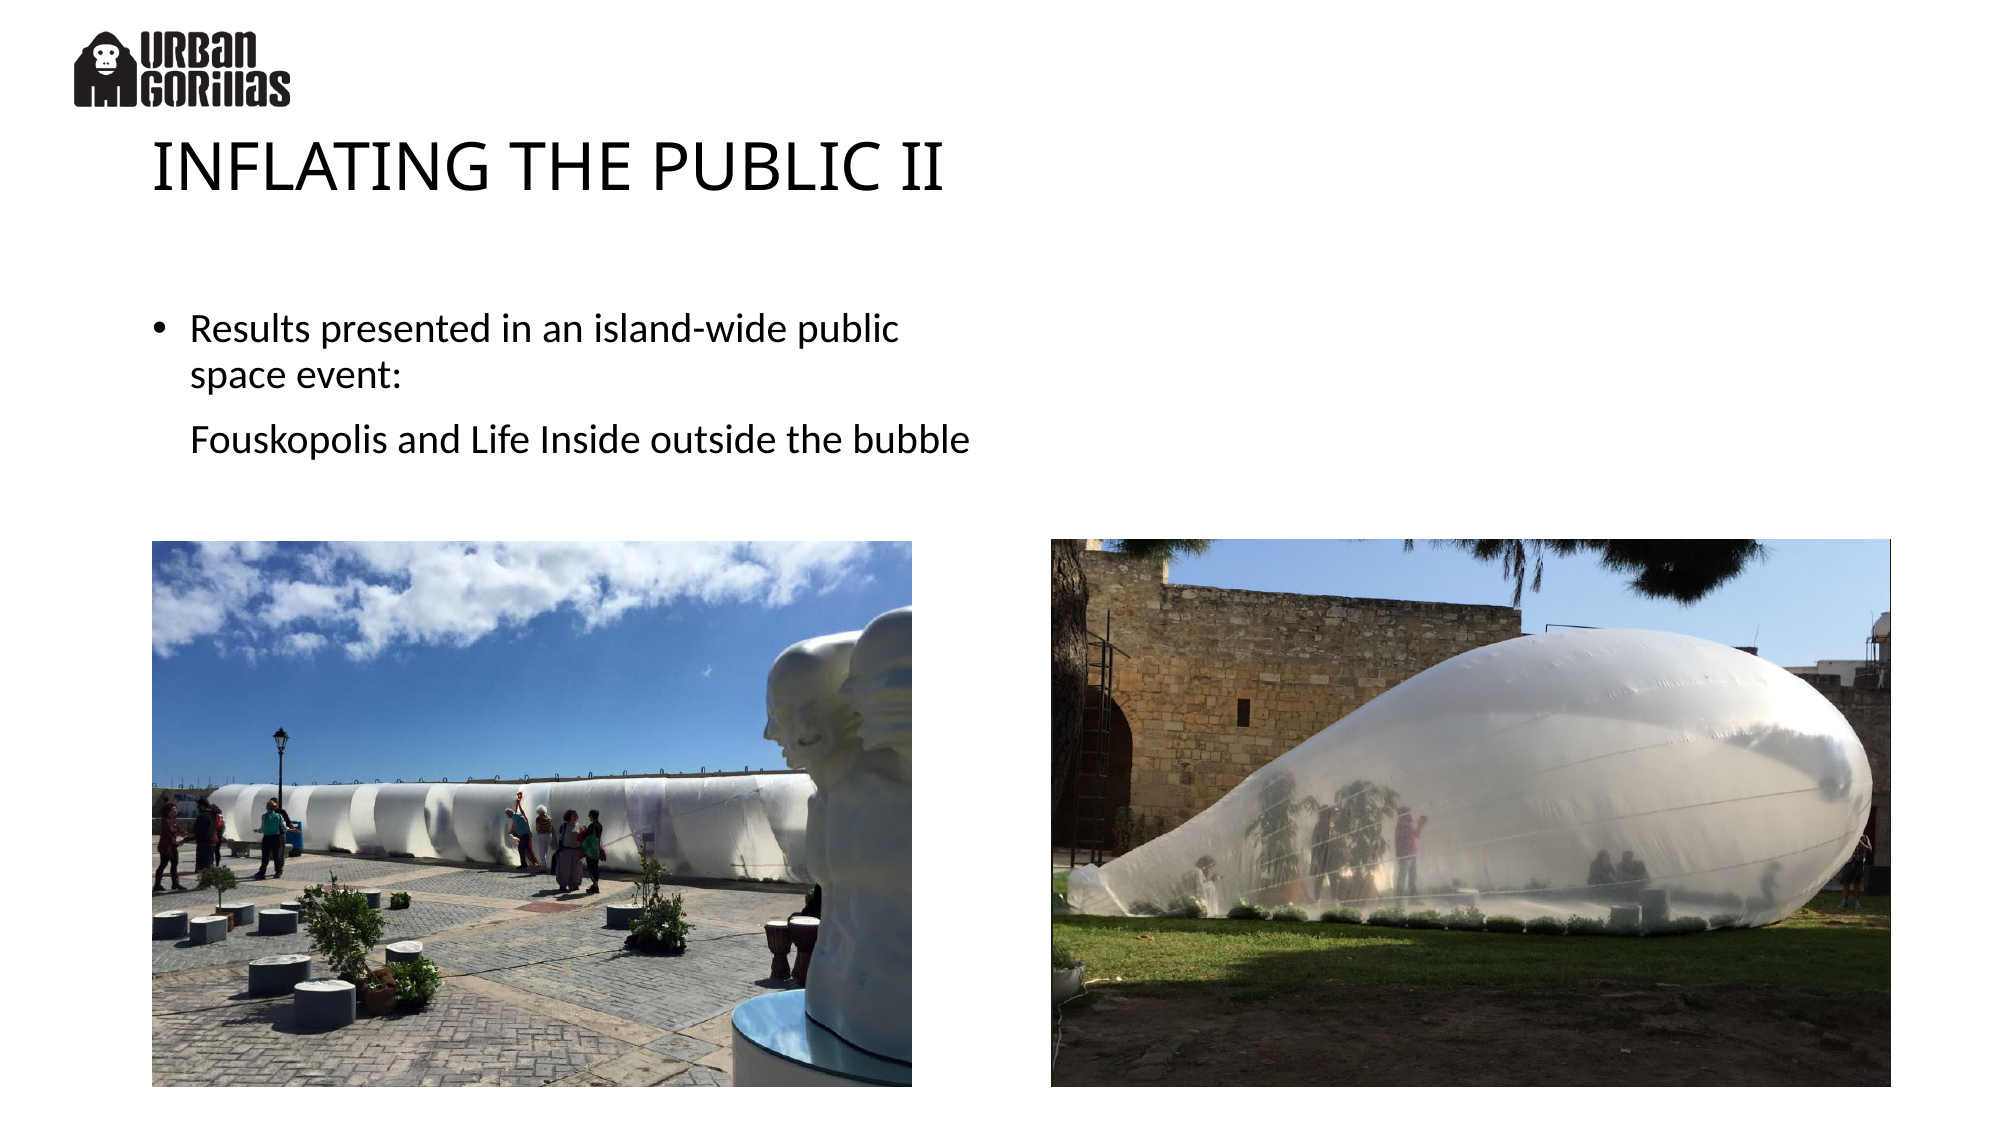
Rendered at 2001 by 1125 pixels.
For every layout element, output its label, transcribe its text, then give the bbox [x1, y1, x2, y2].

list Results presented in an island-wide public space event: Fouskopolis and Life Inside outside the bubble [137, 299, 988, 1014]
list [1051, 539, 1891, 1087]
picture [74, 31, 290, 107]
picture [152, 541, 912, 1087]
title INFLATING THE PUBLIC II [137, 59, 1863, 278]
